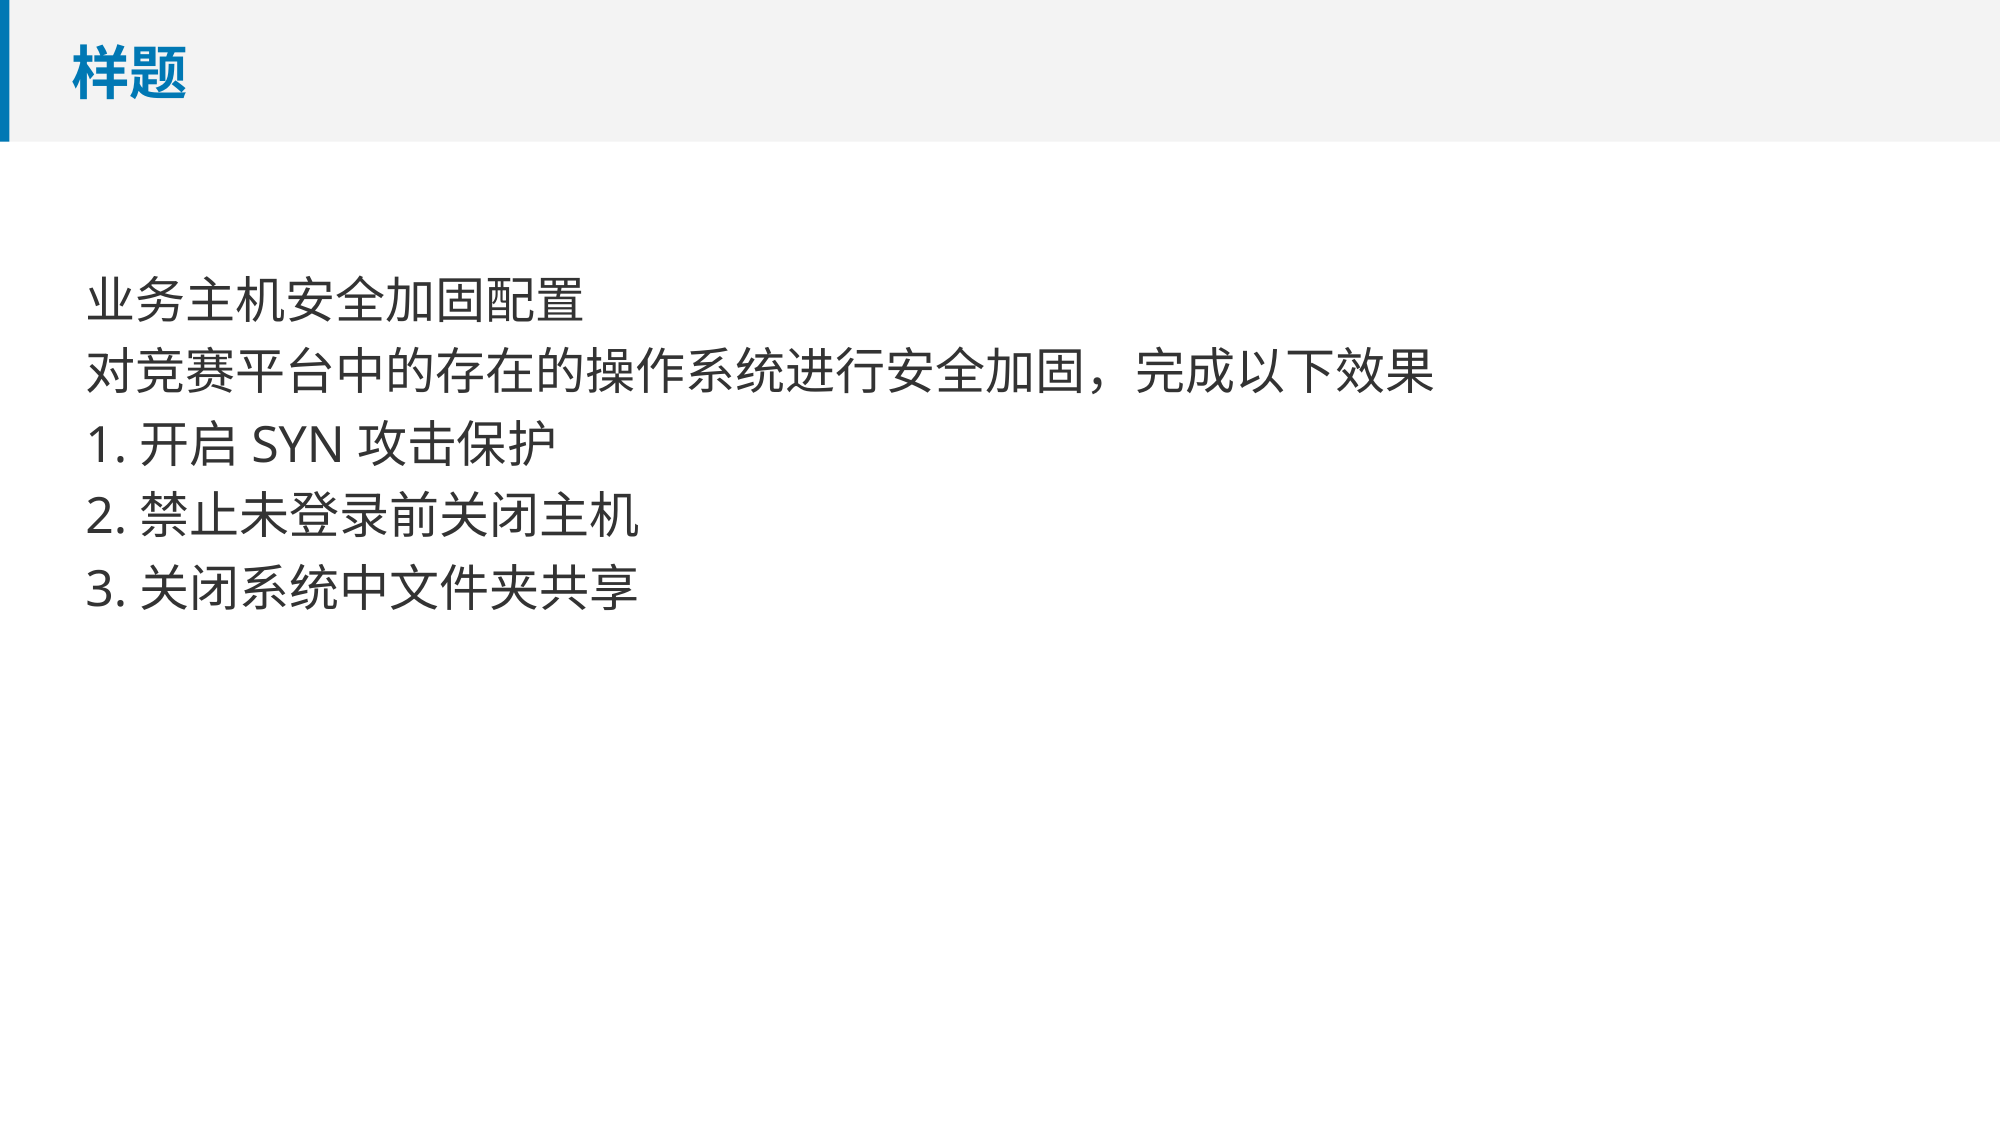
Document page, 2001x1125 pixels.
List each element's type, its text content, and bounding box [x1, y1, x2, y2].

title 样题 [56, 26, 1589, 116]
text_box 业务主机安全加固配置 对竞赛平台中的存在的操作系统进行安全加固，完成以下效果 1.开启SYN攻击保护 2.禁止未登录前关闭主机 3.关闭系统中文件夹共享 [85, 256, 1959, 1077]
